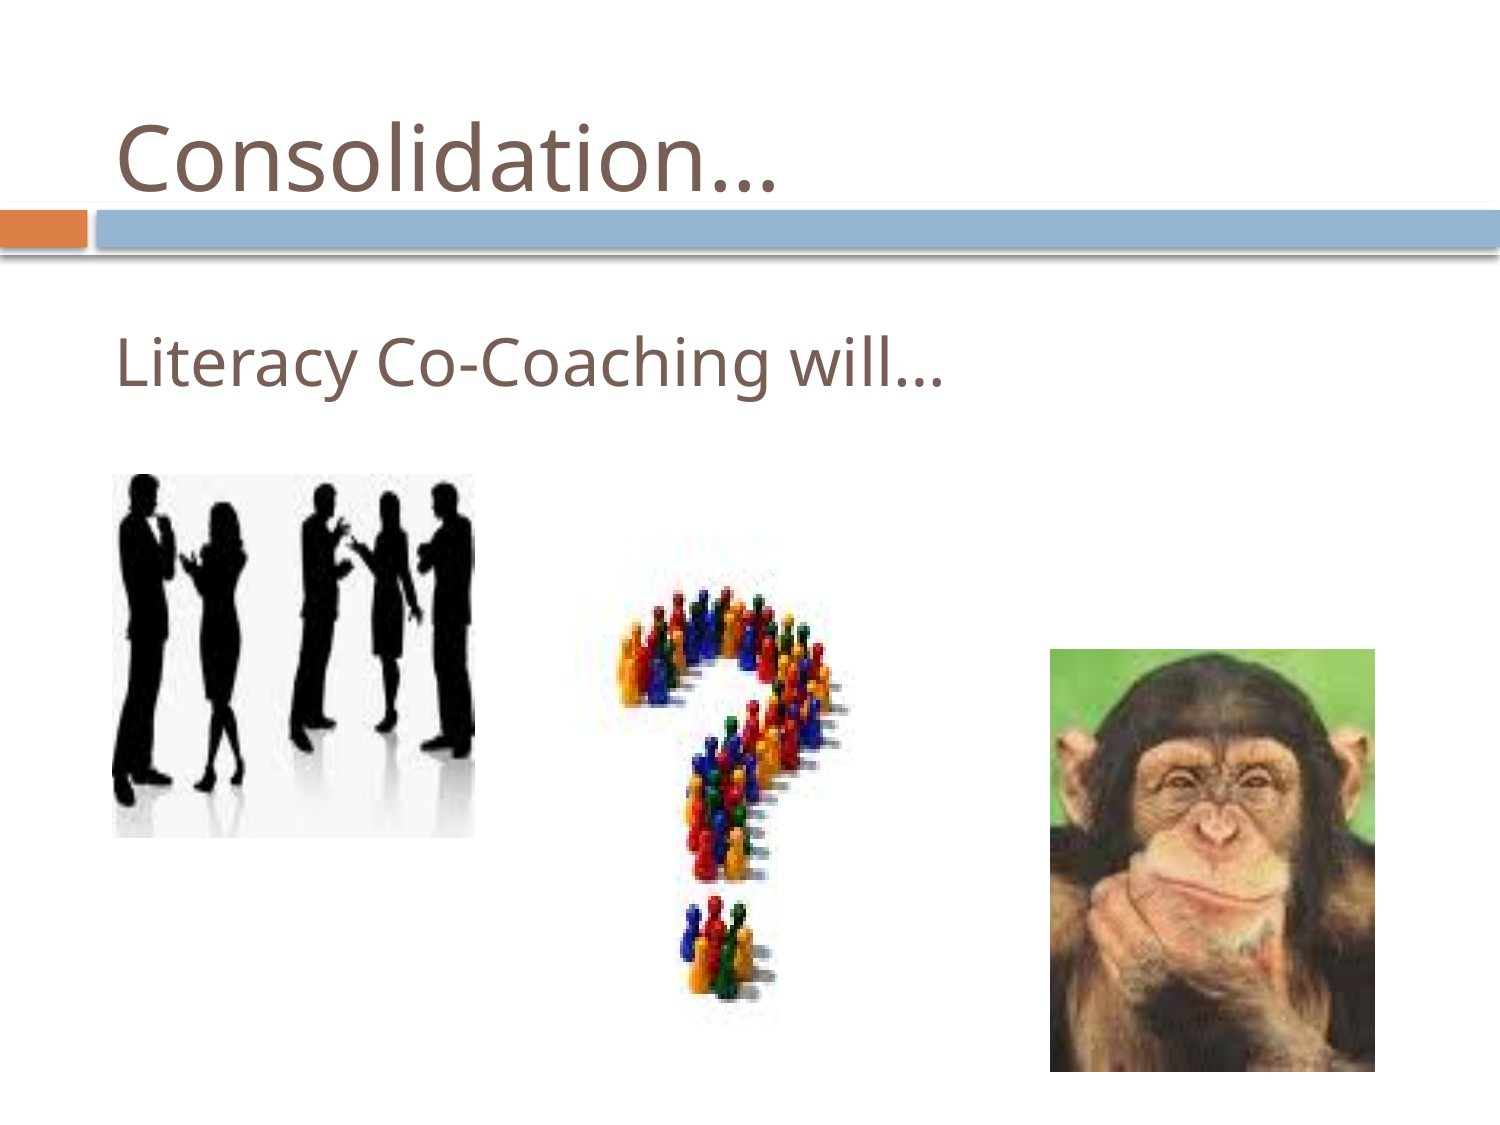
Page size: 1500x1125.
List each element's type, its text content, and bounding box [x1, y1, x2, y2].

title Consolidation… Literacy Co-Coaching will… [99, 37, 1438, 463]
picture [574, 537, 871, 1045]
picture [112, 474, 476, 838]
picture [1049, 649, 1376, 1073]
